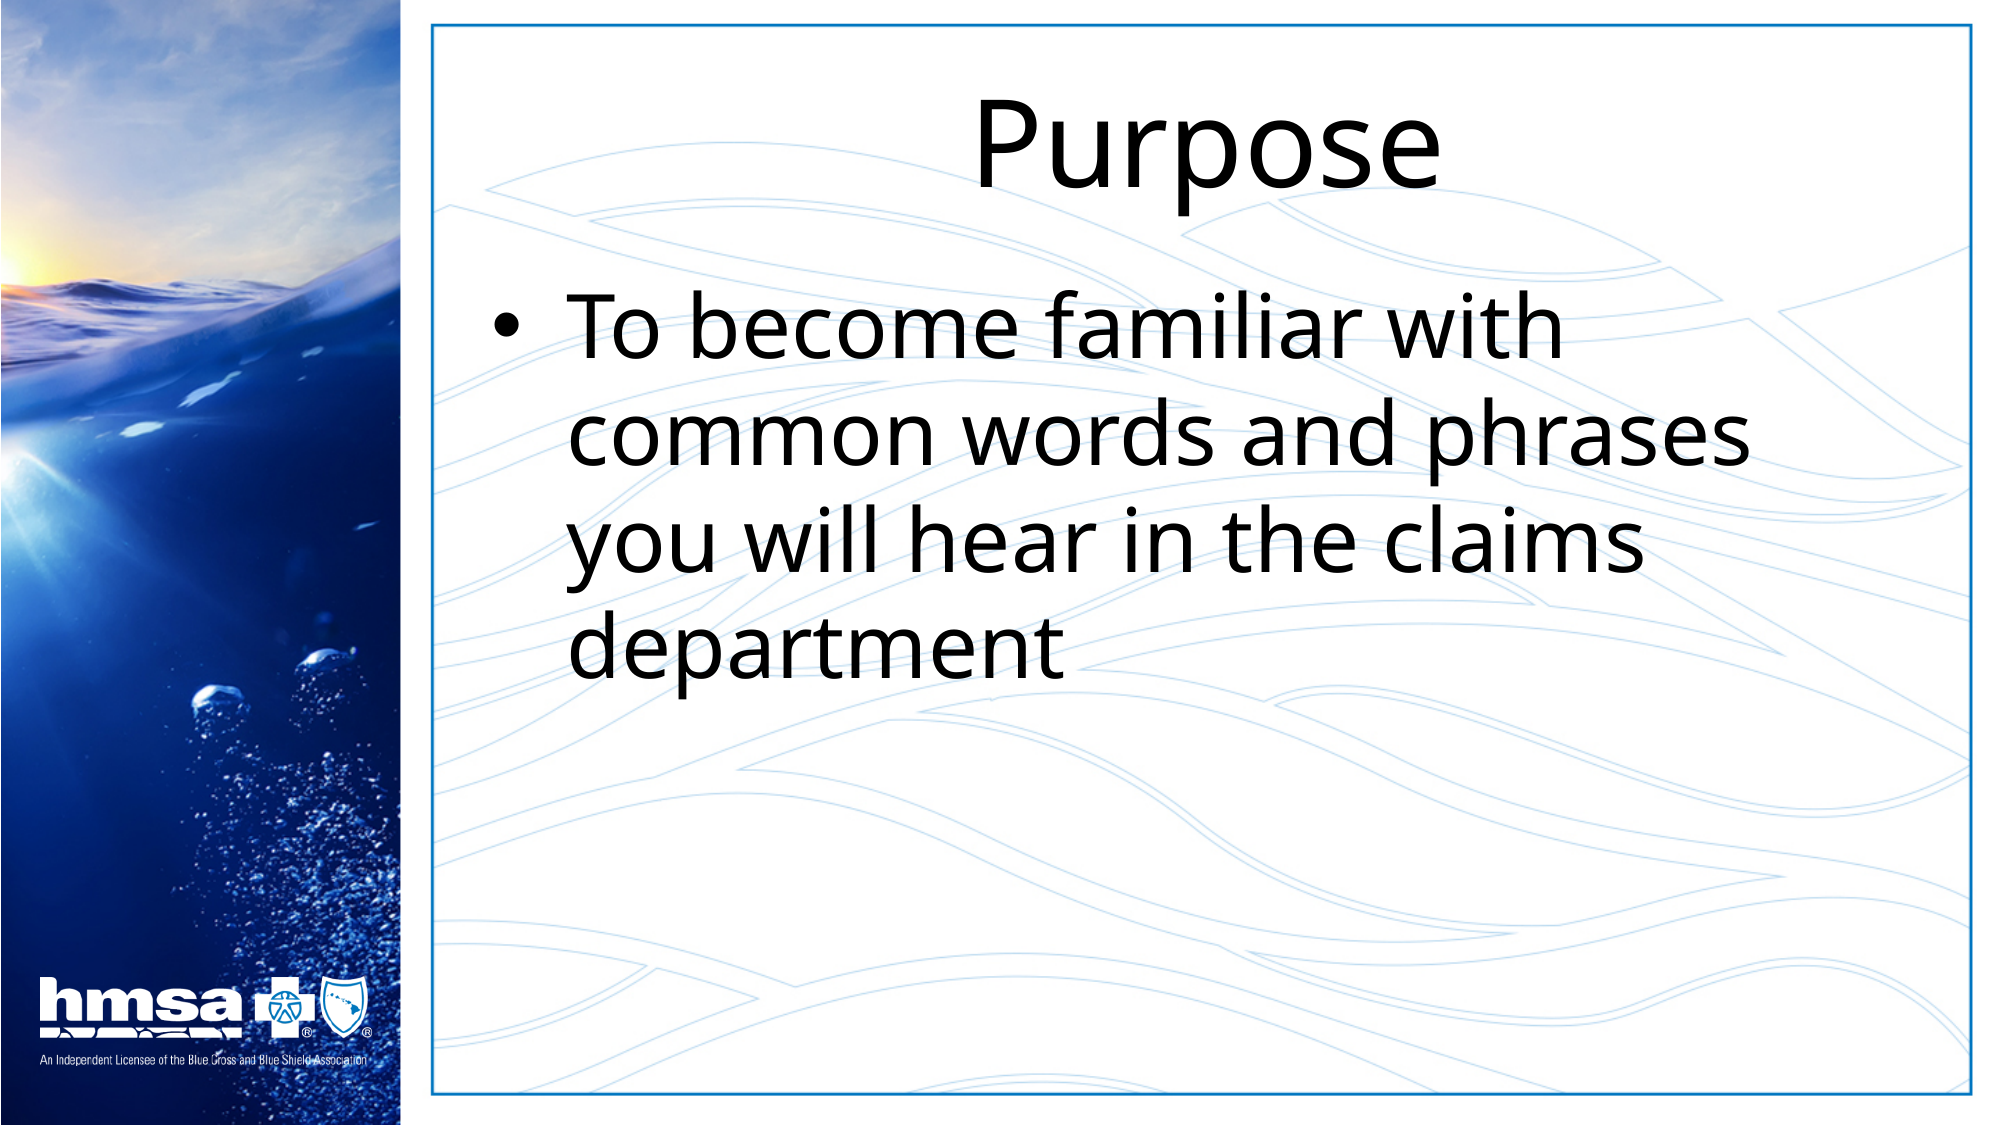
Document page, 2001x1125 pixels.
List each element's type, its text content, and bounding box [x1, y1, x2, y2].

title Purpose [476, 45, 1939, 233]
list To become familiar with common words and phrases you will hear in the claims department [476, 262, 1939, 1005]
picture [1, 0, 1999, 1125]
